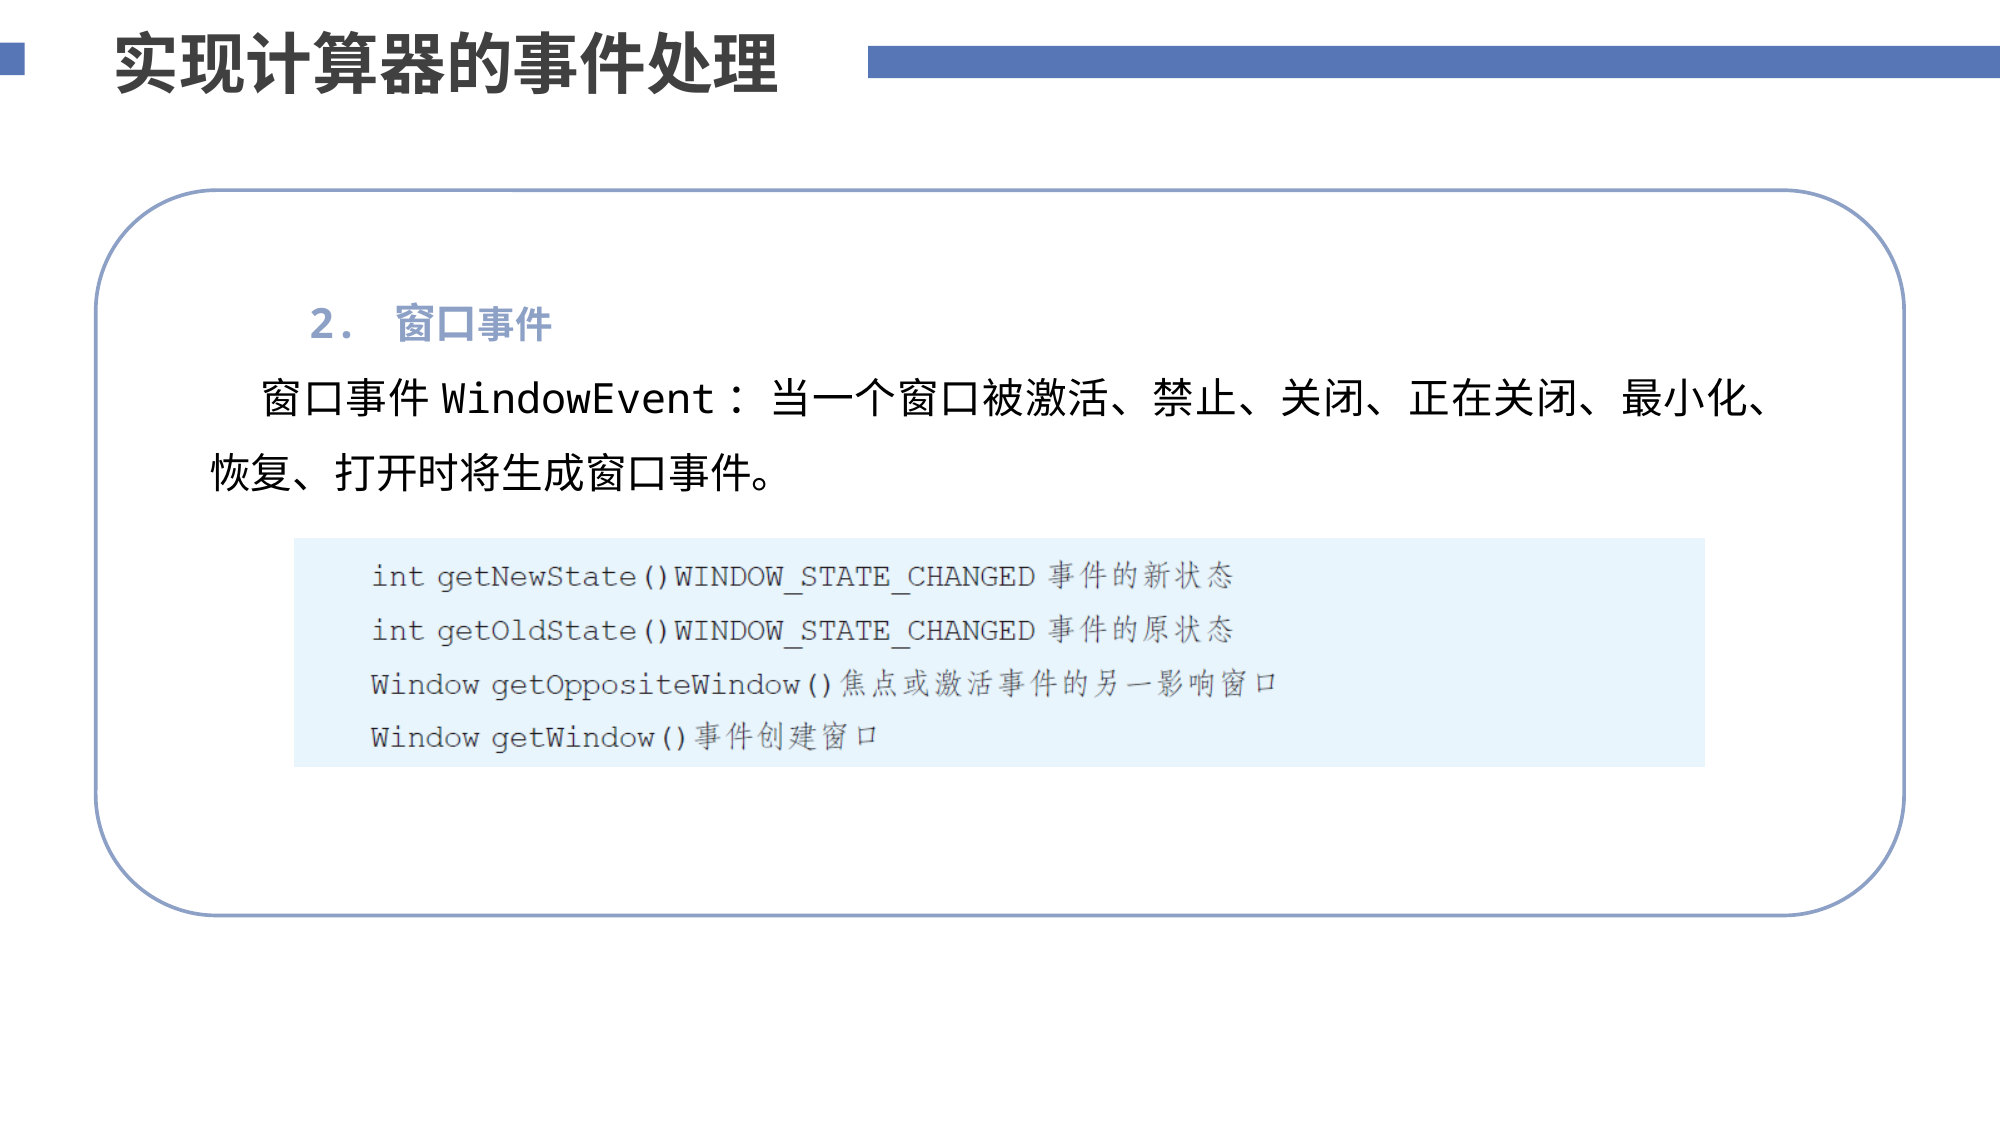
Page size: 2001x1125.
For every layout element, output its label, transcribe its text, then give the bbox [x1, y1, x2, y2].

text_box [0, 41, 26, 76]
text_box 实现计算器的事件处理 [112, 21, 781, 102]
text_box [94, 189, 1906, 917]
picture [294, 538, 1705, 767]
text_box [867, 45, 2000, 79]
text_box 2. 窗口事件 窗口事件WindowEvent：当一个窗口被激活、禁止、关闭、正在关闭、最小化、恢复、打开时将生成窗口事件。 [194, 264, 1806, 505]
